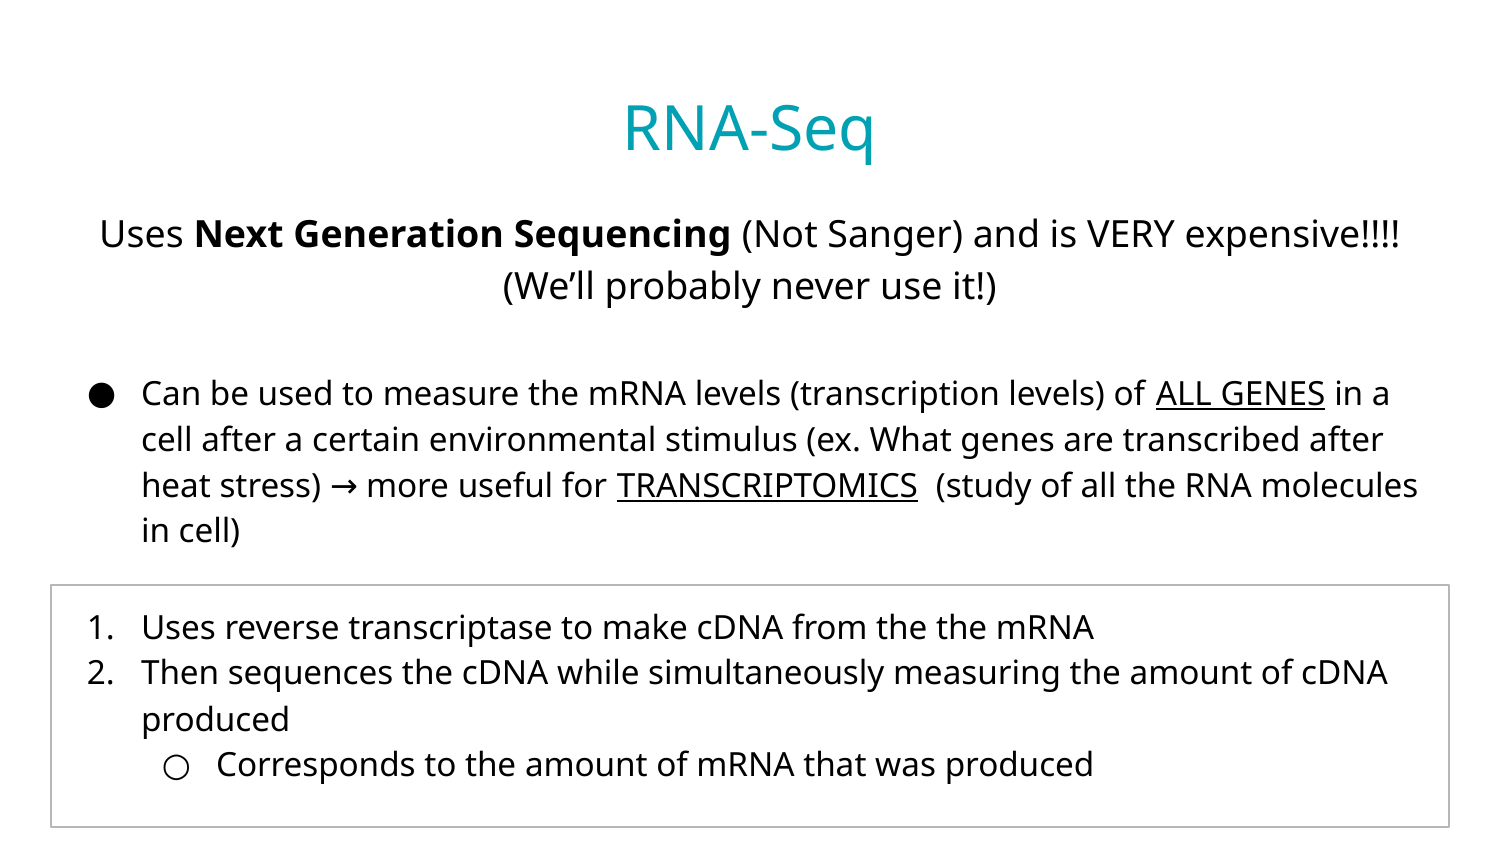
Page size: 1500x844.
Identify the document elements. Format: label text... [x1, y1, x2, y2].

title RNA-Seq [51, 72, 1449, 167]
text_box Uses reverse transcriptase to make cDNA from the the mRNA Then sequences the cDNA while simultaneously measuring the amount of cDNA produced Corresponds to the amount of mRNA that was produced [51, 584, 1449, 828]
list Uses Next Generation Sequencing (Not Sanger) and is VERY expensive!!!! (We’ll probably never use it!) Can be used to measure the mRNA levels (transcription levels) of ALL GENES in a cell after a certain environmental stimulus (ex. What genes are transcribed after heat stress) → more useful for TRANSCRIPTOMICS (study of all the RNA molecules in cell) [51, 188, 1449, 539]
